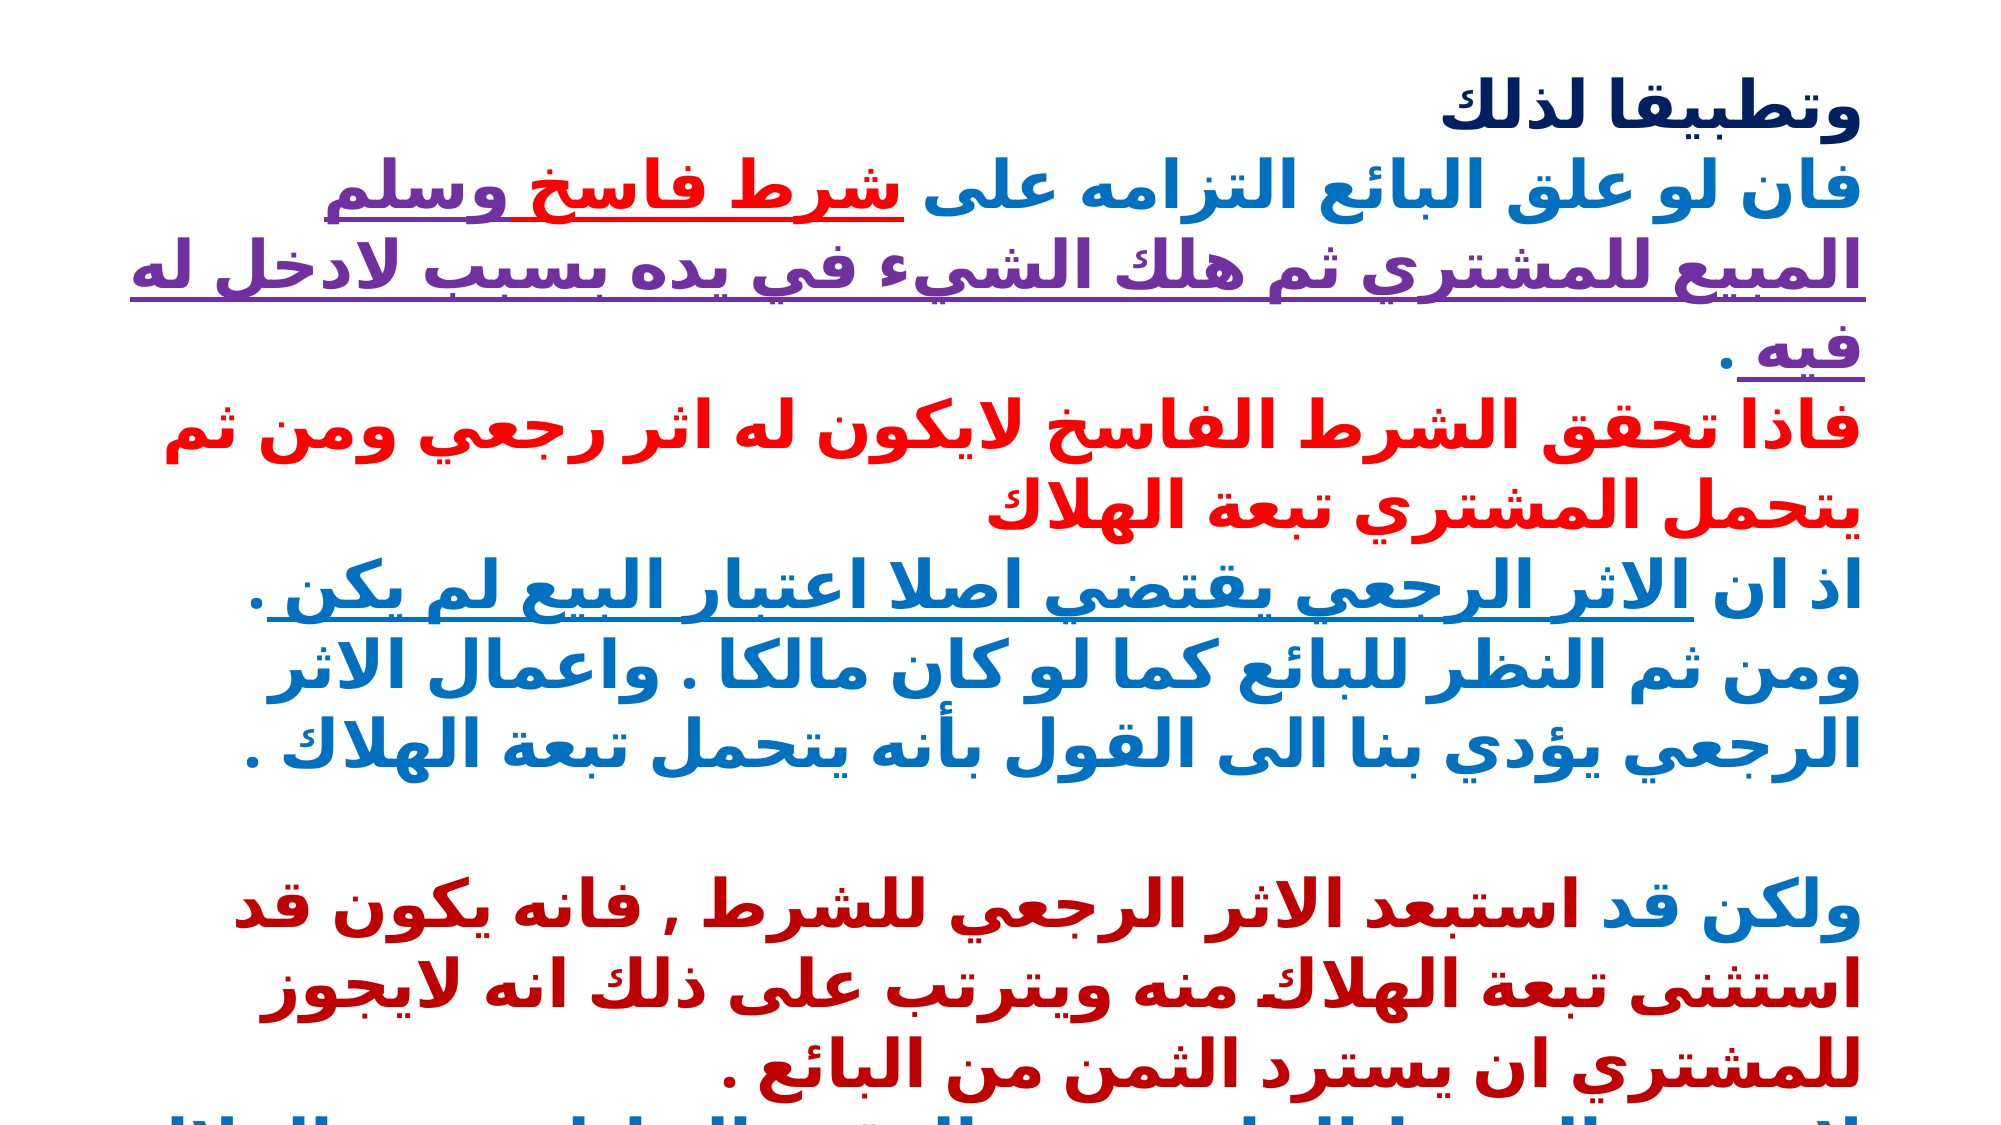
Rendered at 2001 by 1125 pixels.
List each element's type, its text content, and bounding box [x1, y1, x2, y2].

text_box وتطبيقا لذلك فان لو علق البائع التزامه على شرط فاسخ وسلم المبيع للمشتري ثم هلك الشيء في يده بسبب لادخل له فيه . فاذا تحقق الشرط الفاسخ لايكون له اثر رجعي ومن ثم يتحمل المشتري تبعة الهلاك اذ ان الاثر الرجعي يقتضي اصلا اعتبار البيع لم يكن . ومن ثم النظر للبائع كما لو كان مالكا . واعمال الاثر الرجعي يؤدي بنا الى القول بأنه يتحمل تبعة الهلاك . ولكن قد استبعد الاثر الرجعي للشرط , فانه يكون قد استثنى تبعة الهلاك منه ويترتب على ذلك انه لايجوز للمشتري ان يسترد الثمن من البائع . لانه في الشرط الفاسخ في العقود التبادلية تبعة الهلاك على الدائن . [112, 54, 1881, 1125]
